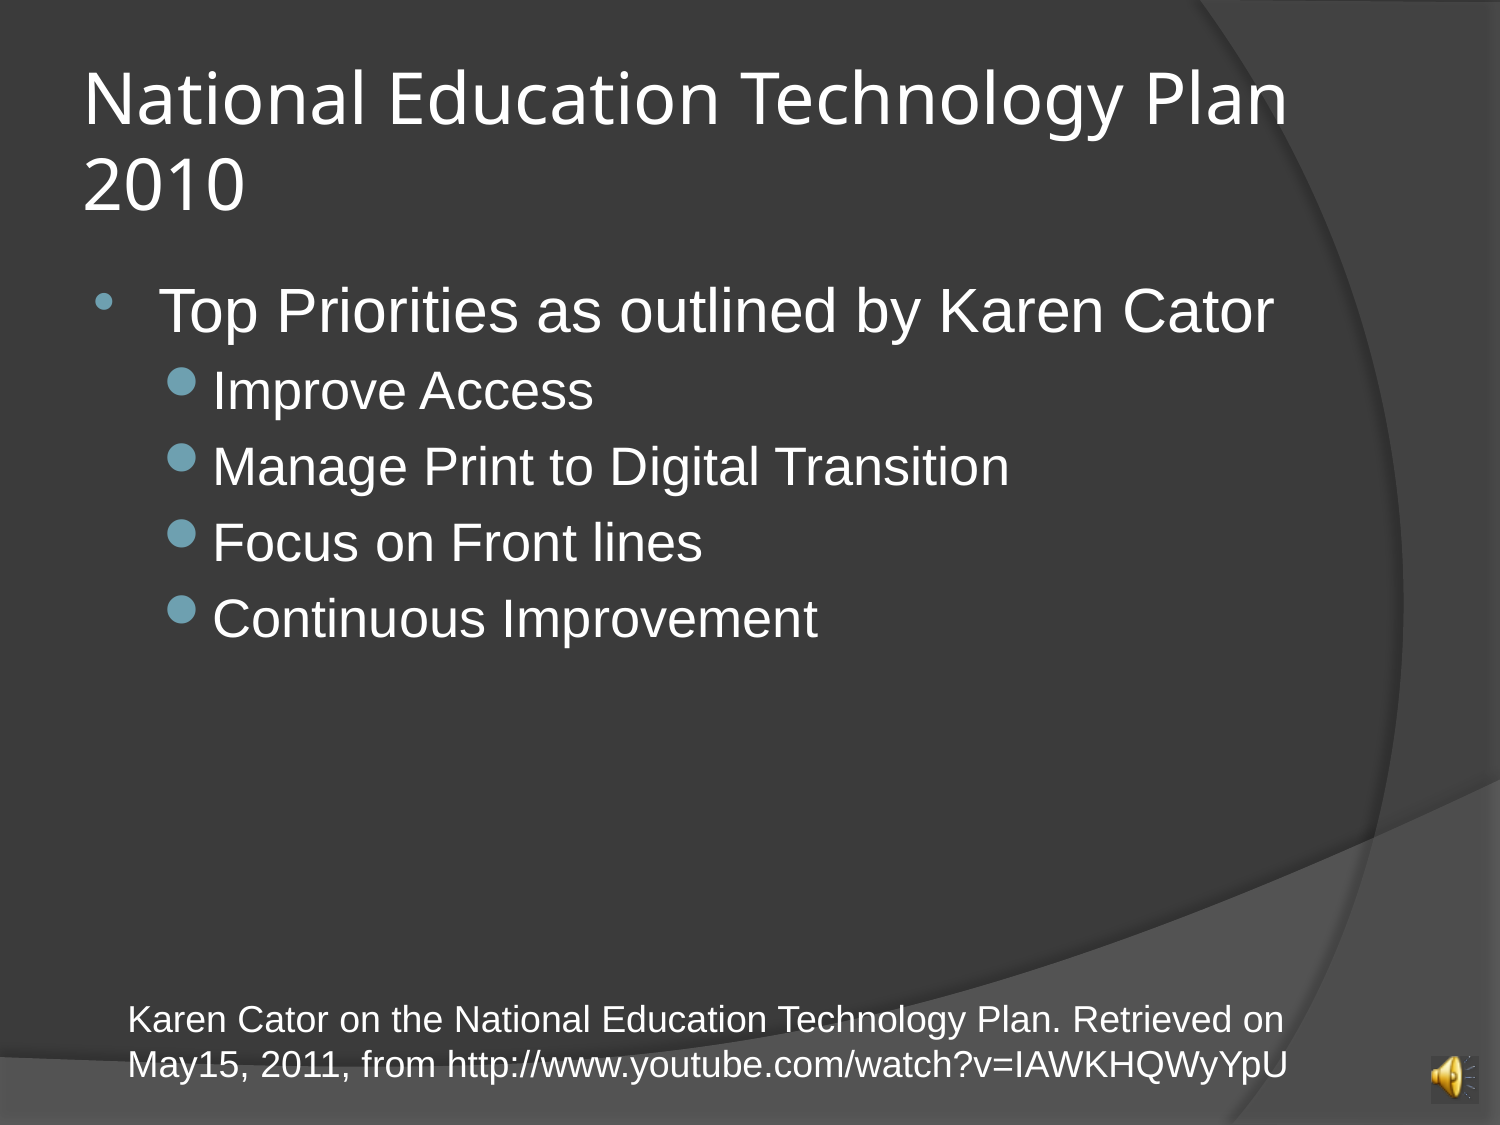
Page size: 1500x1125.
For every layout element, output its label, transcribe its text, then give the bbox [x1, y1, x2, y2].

picture [1429, 1054, 1481, 1106]
text_box Karen Cator on the National Education Technology Plan. Retrieved on May15, 2011, from http://www.youtube.com/watch?v=IAWKHQWyYpU [112, 987, 1338, 1093]
title National Education Technology Plan 2010 [75, 45, 1300, 233]
list Top Priorities as outlined by Karen Cator Improve Access Manage Print to Digital Transition Focus on Front lines Continuous Improvement [75, 262, 1300, 1005]
